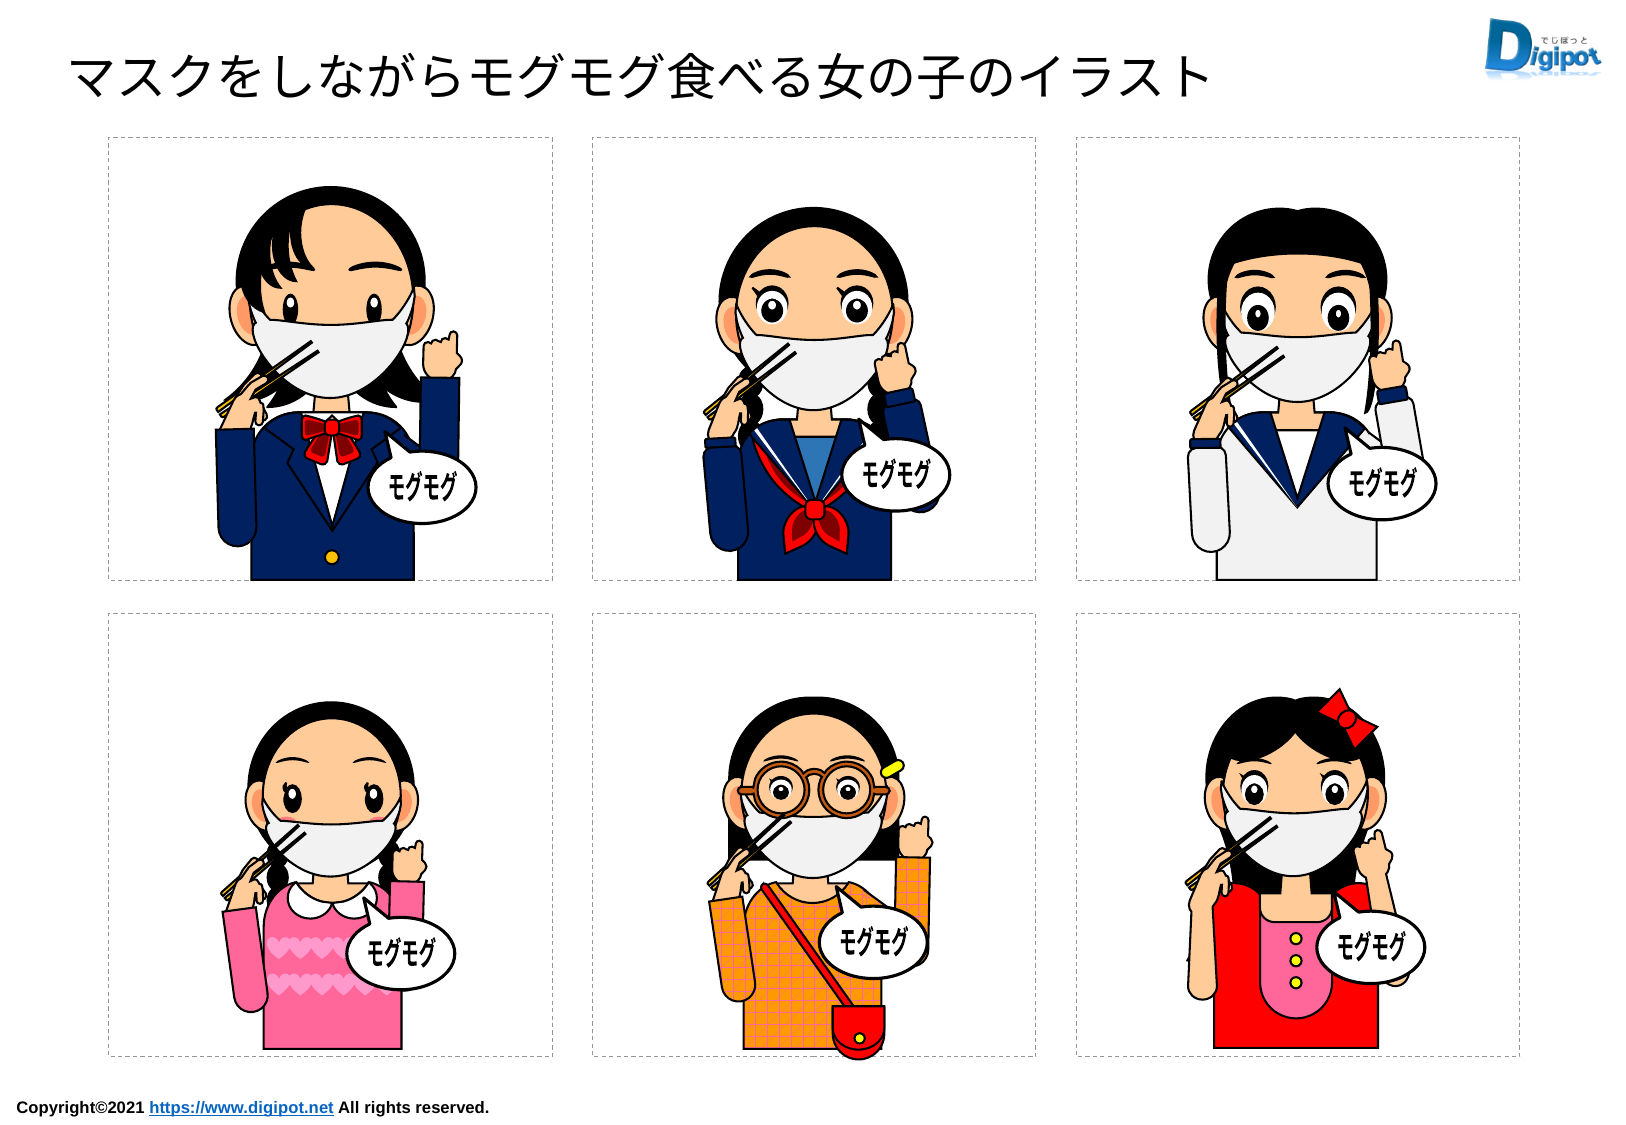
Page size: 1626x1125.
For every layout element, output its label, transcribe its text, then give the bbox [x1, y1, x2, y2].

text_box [220, 702, 455, 1049]
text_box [1157, 692, 1439, 1048]
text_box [1182, 208, 1437, 580]
picture [1485, 18, 1602, 82]
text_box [698, 207, 950, 580]
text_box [210, 186, 477, 580]
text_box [708, 697, 940, 1060]
text_box マスクをしながらモグモグ食べる女の子のイラスト [51, 38, 1231, 113]
